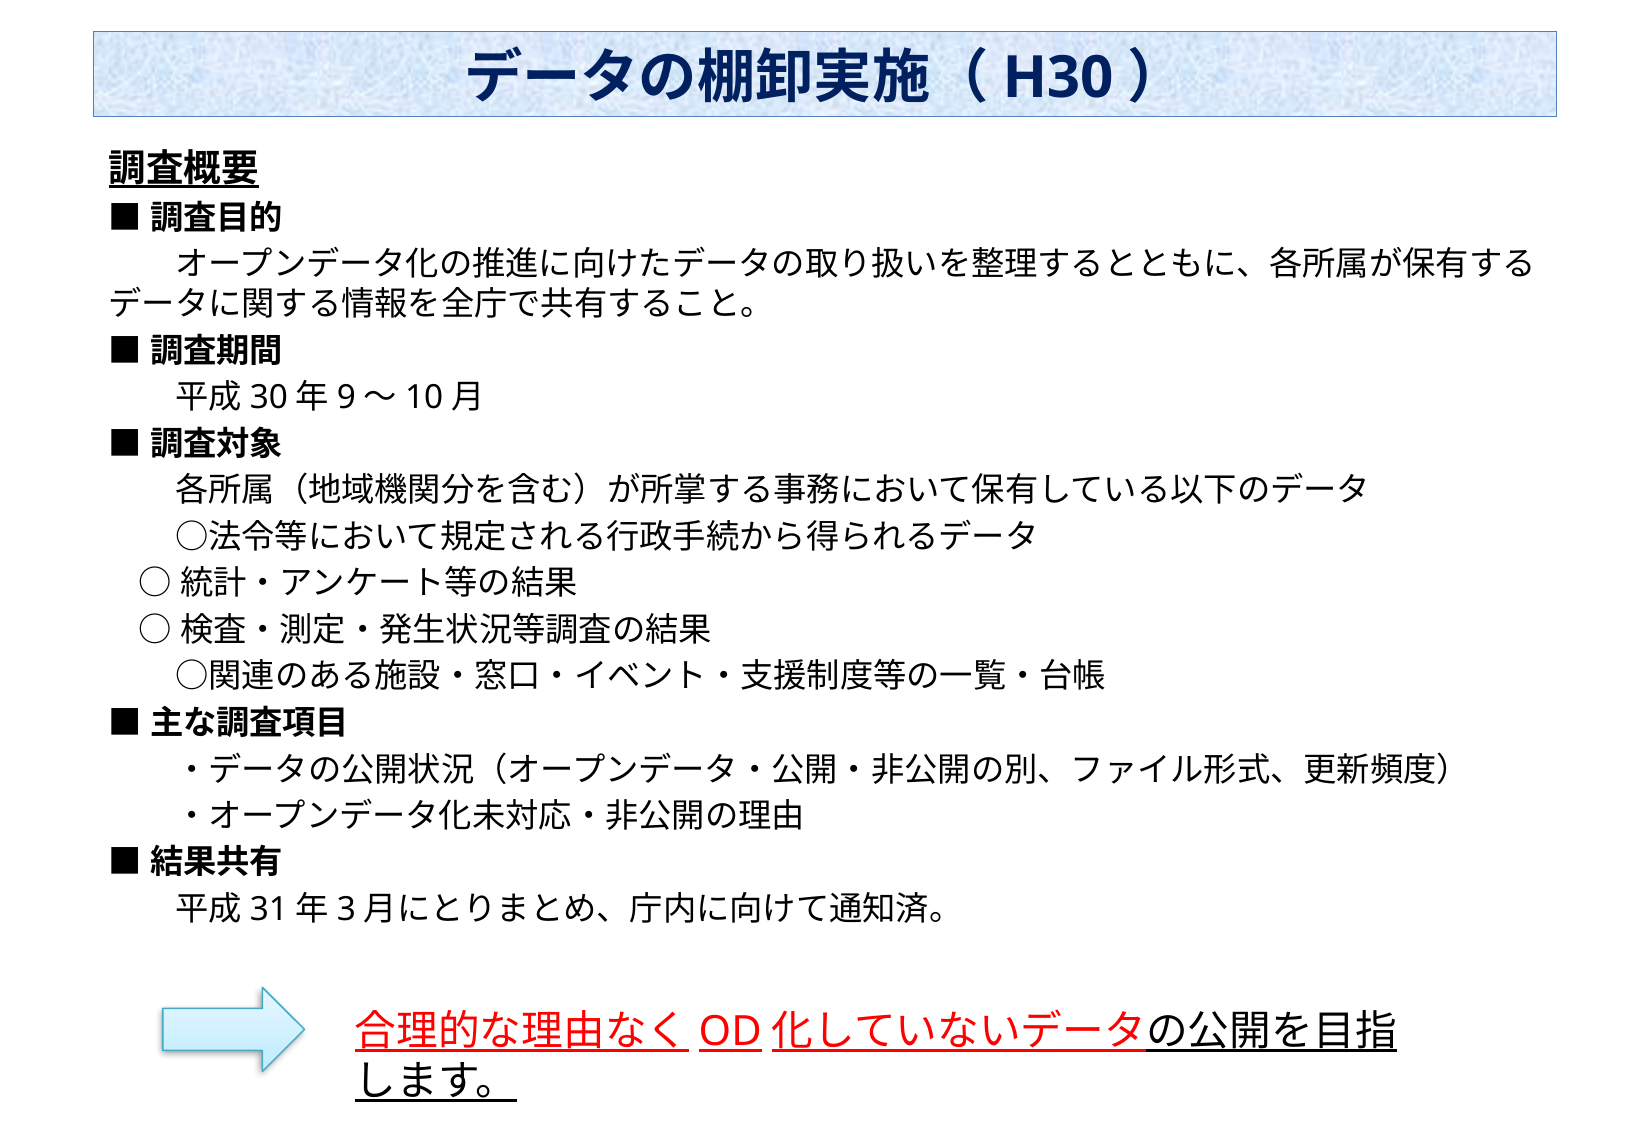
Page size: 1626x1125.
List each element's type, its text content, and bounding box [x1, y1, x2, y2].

text_box 合理的な理由なくOD化していないデータの公開を目指します。 [339, 996, 1451, 1112]
title データの棚卸実施（H30） [93, 31, 1557, 117]
text_box [161, 986, 306, 1073]
text_box 調査概要 ■調査目的 オープンデータ化の推進に向けたデータの取り扱いを整理するとともに、各所属が保有するデータに関する情報を全庁で共有すること。 ■調査期間 平成30年9～10月 ■調査対象 各所属（地域機関分を含む）が所掌する事務において保有している以下のデータ ○法令等において規定される行政手続から得られるデータ ○統計・アンケート等の結果 ○検査・測定・発生状況等調査の結果 ○関連のある施設・窓口・イベント・支援制度等の一覧・台帳 ■主な調査項目 ・データの公開状況（オープンデータ・公開・非公開の別、ファイル形式、更新頻度） ・オープンデータ化未対応・非公開の理由 ■結果共有 平成31年3月にとりまとめ、庁内に向けて通知済。 [93, 136, 1557, 988]
